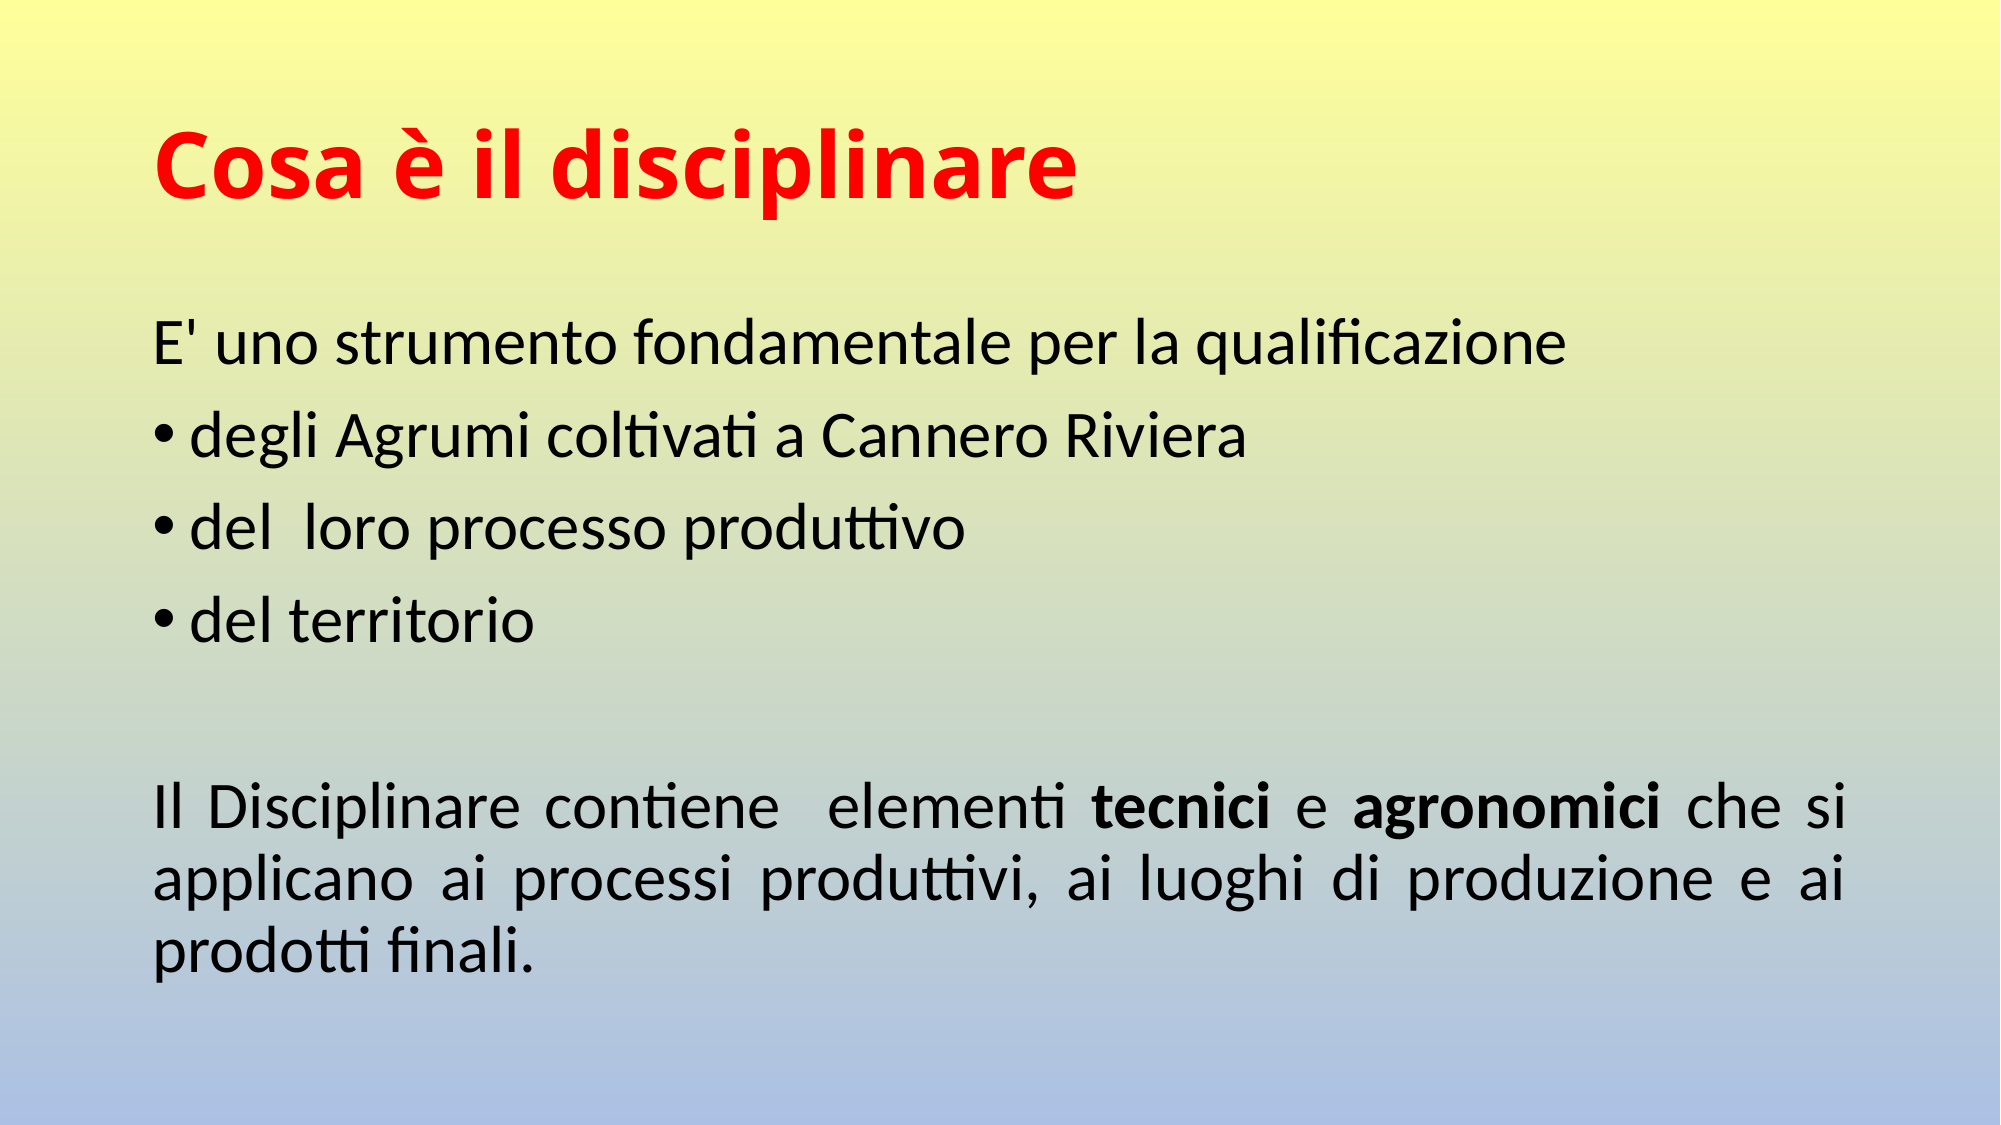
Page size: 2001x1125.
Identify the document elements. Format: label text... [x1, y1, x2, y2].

title Cosa è il disciplinare [137, 59, 1863, 278]
list E' uno strumento fondamentale per la qualificazione degli Agrumi coltivati a Cannero Riviera del loro processo produttivo del territorio Il Disciplinare contiene elementi tecnici e agronomici che si applicano ai processi produttivi, ai luoghi di produzione e ai prodotti finali. [137, 299, 1863, 1014]
